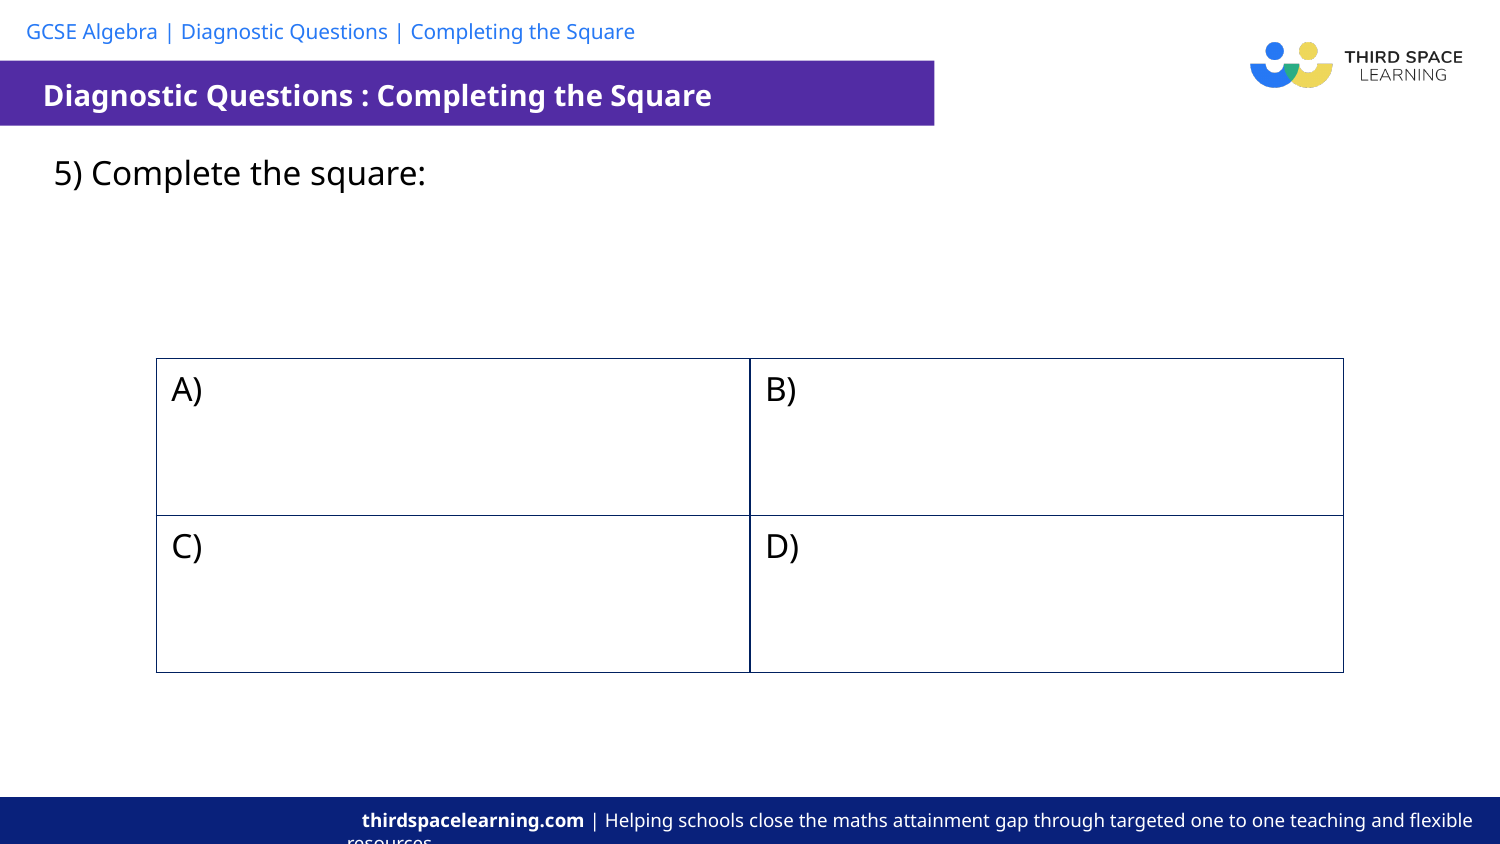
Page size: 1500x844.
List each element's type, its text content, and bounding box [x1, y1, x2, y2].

text_box Diagnostic Questions : Completing the Square [27, 61, 933, 127]
picture [1250, 33, 1465, 99]
